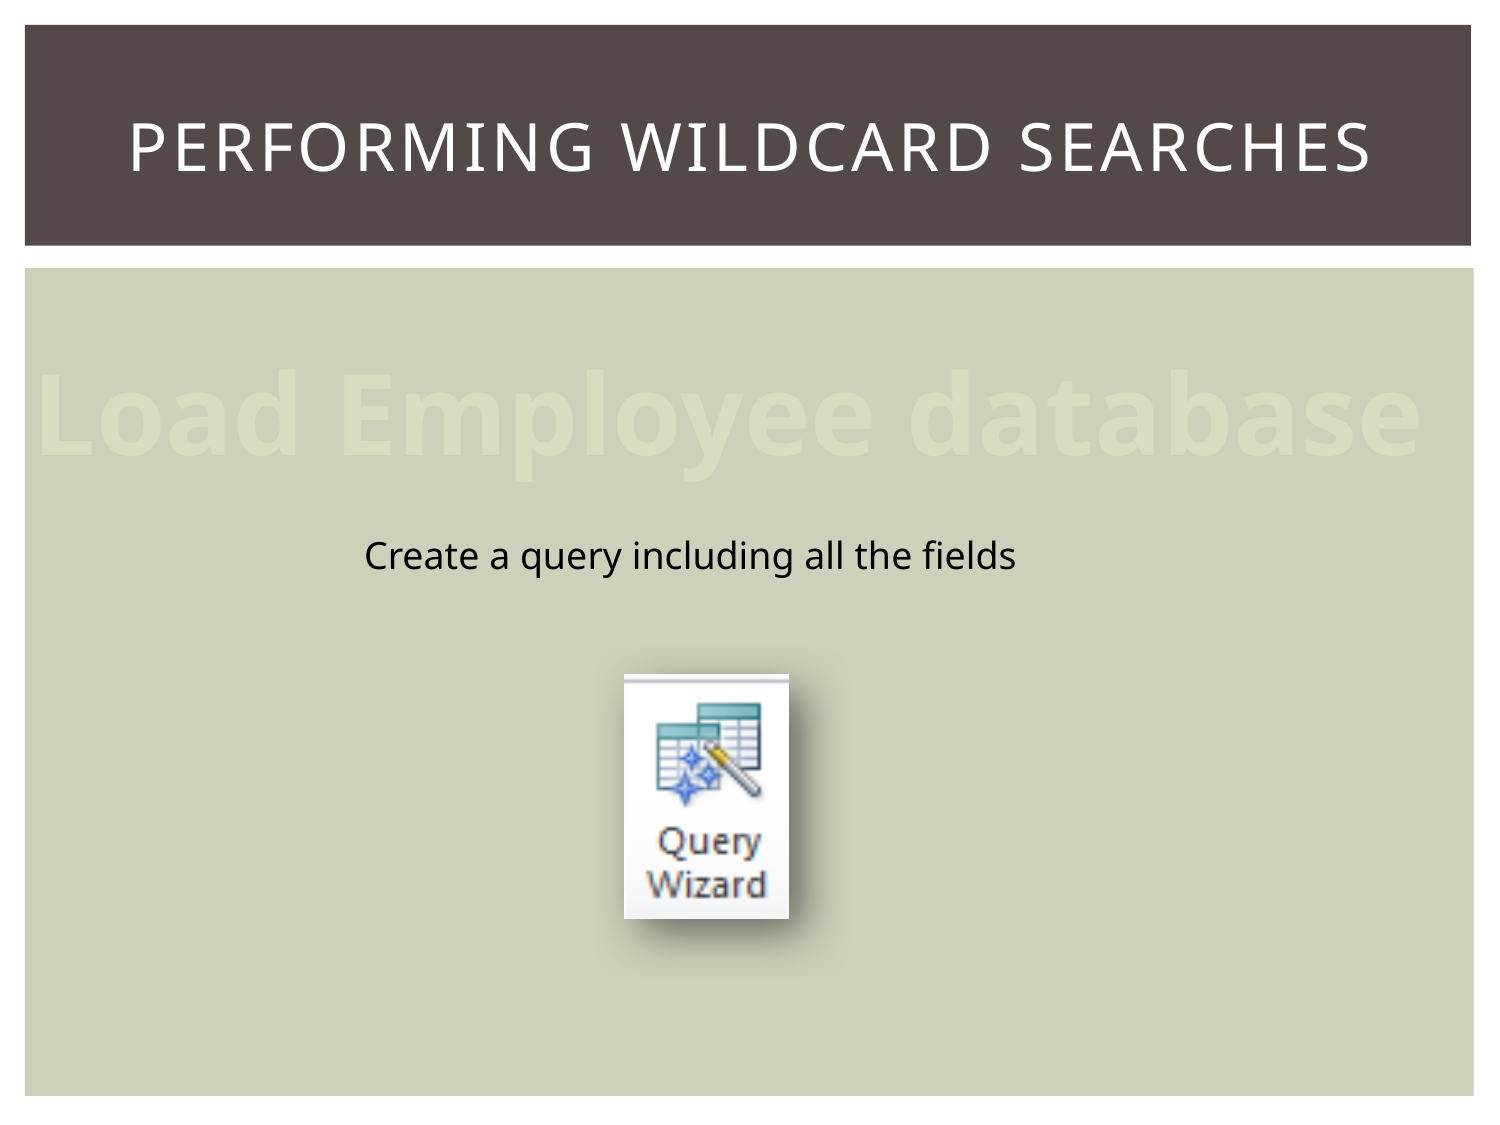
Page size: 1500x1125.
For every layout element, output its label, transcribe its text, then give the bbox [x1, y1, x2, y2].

title Performing wildcard searches [62, 58, 1438, 232]
text_box Load Employee database [17, 335, 1440, 486]
picture [624, 674, 789, 919]
text_box Create a query including all the fields [349, 524, 1033, 585]
